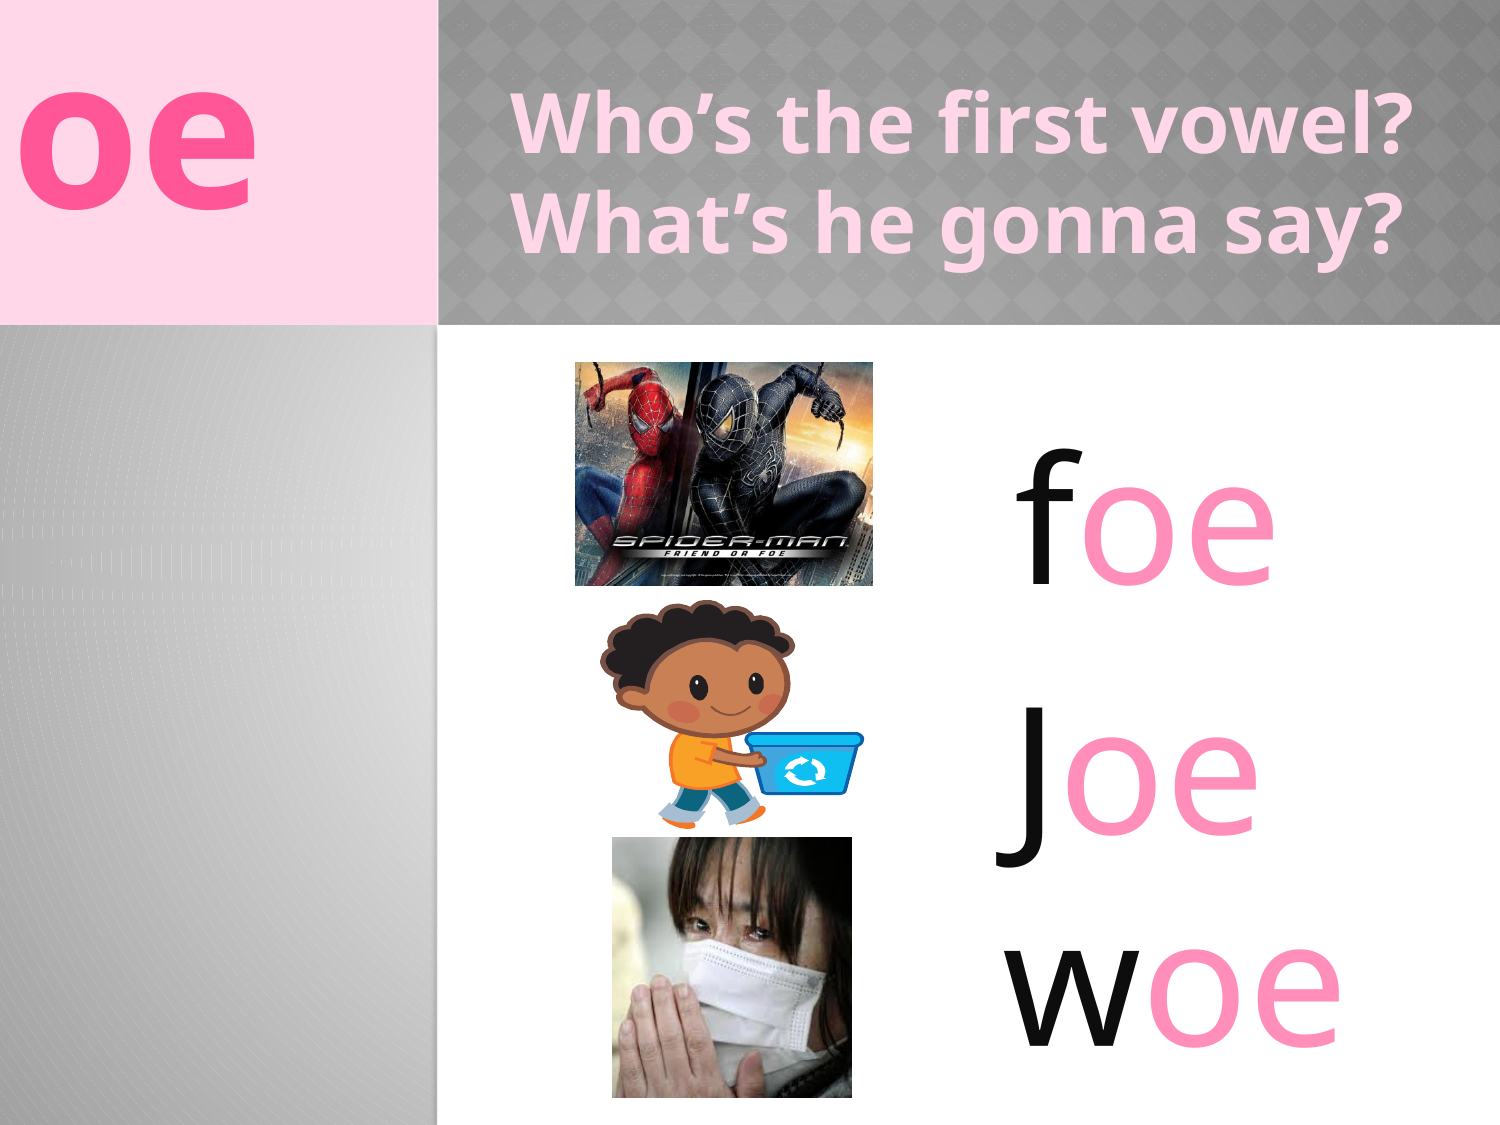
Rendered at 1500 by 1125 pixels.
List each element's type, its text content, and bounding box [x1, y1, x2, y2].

picture [599, 599, 865, 830]
text_box woe [987, 862, 1500, 1090]
text_box Joe [949, 649, 1500, 878]
subtitle oe [0, 0, 438, 325]
picture [574, 362, 873, 587]
picture [612, 837, 852, 1099]
text_box foe [999, 399, 1425, 628]
text_box [434, 322, 1500, 1125]
text_box Who’s the first vowel? What’s he gonna say? [495, 62, 1430, 278]
